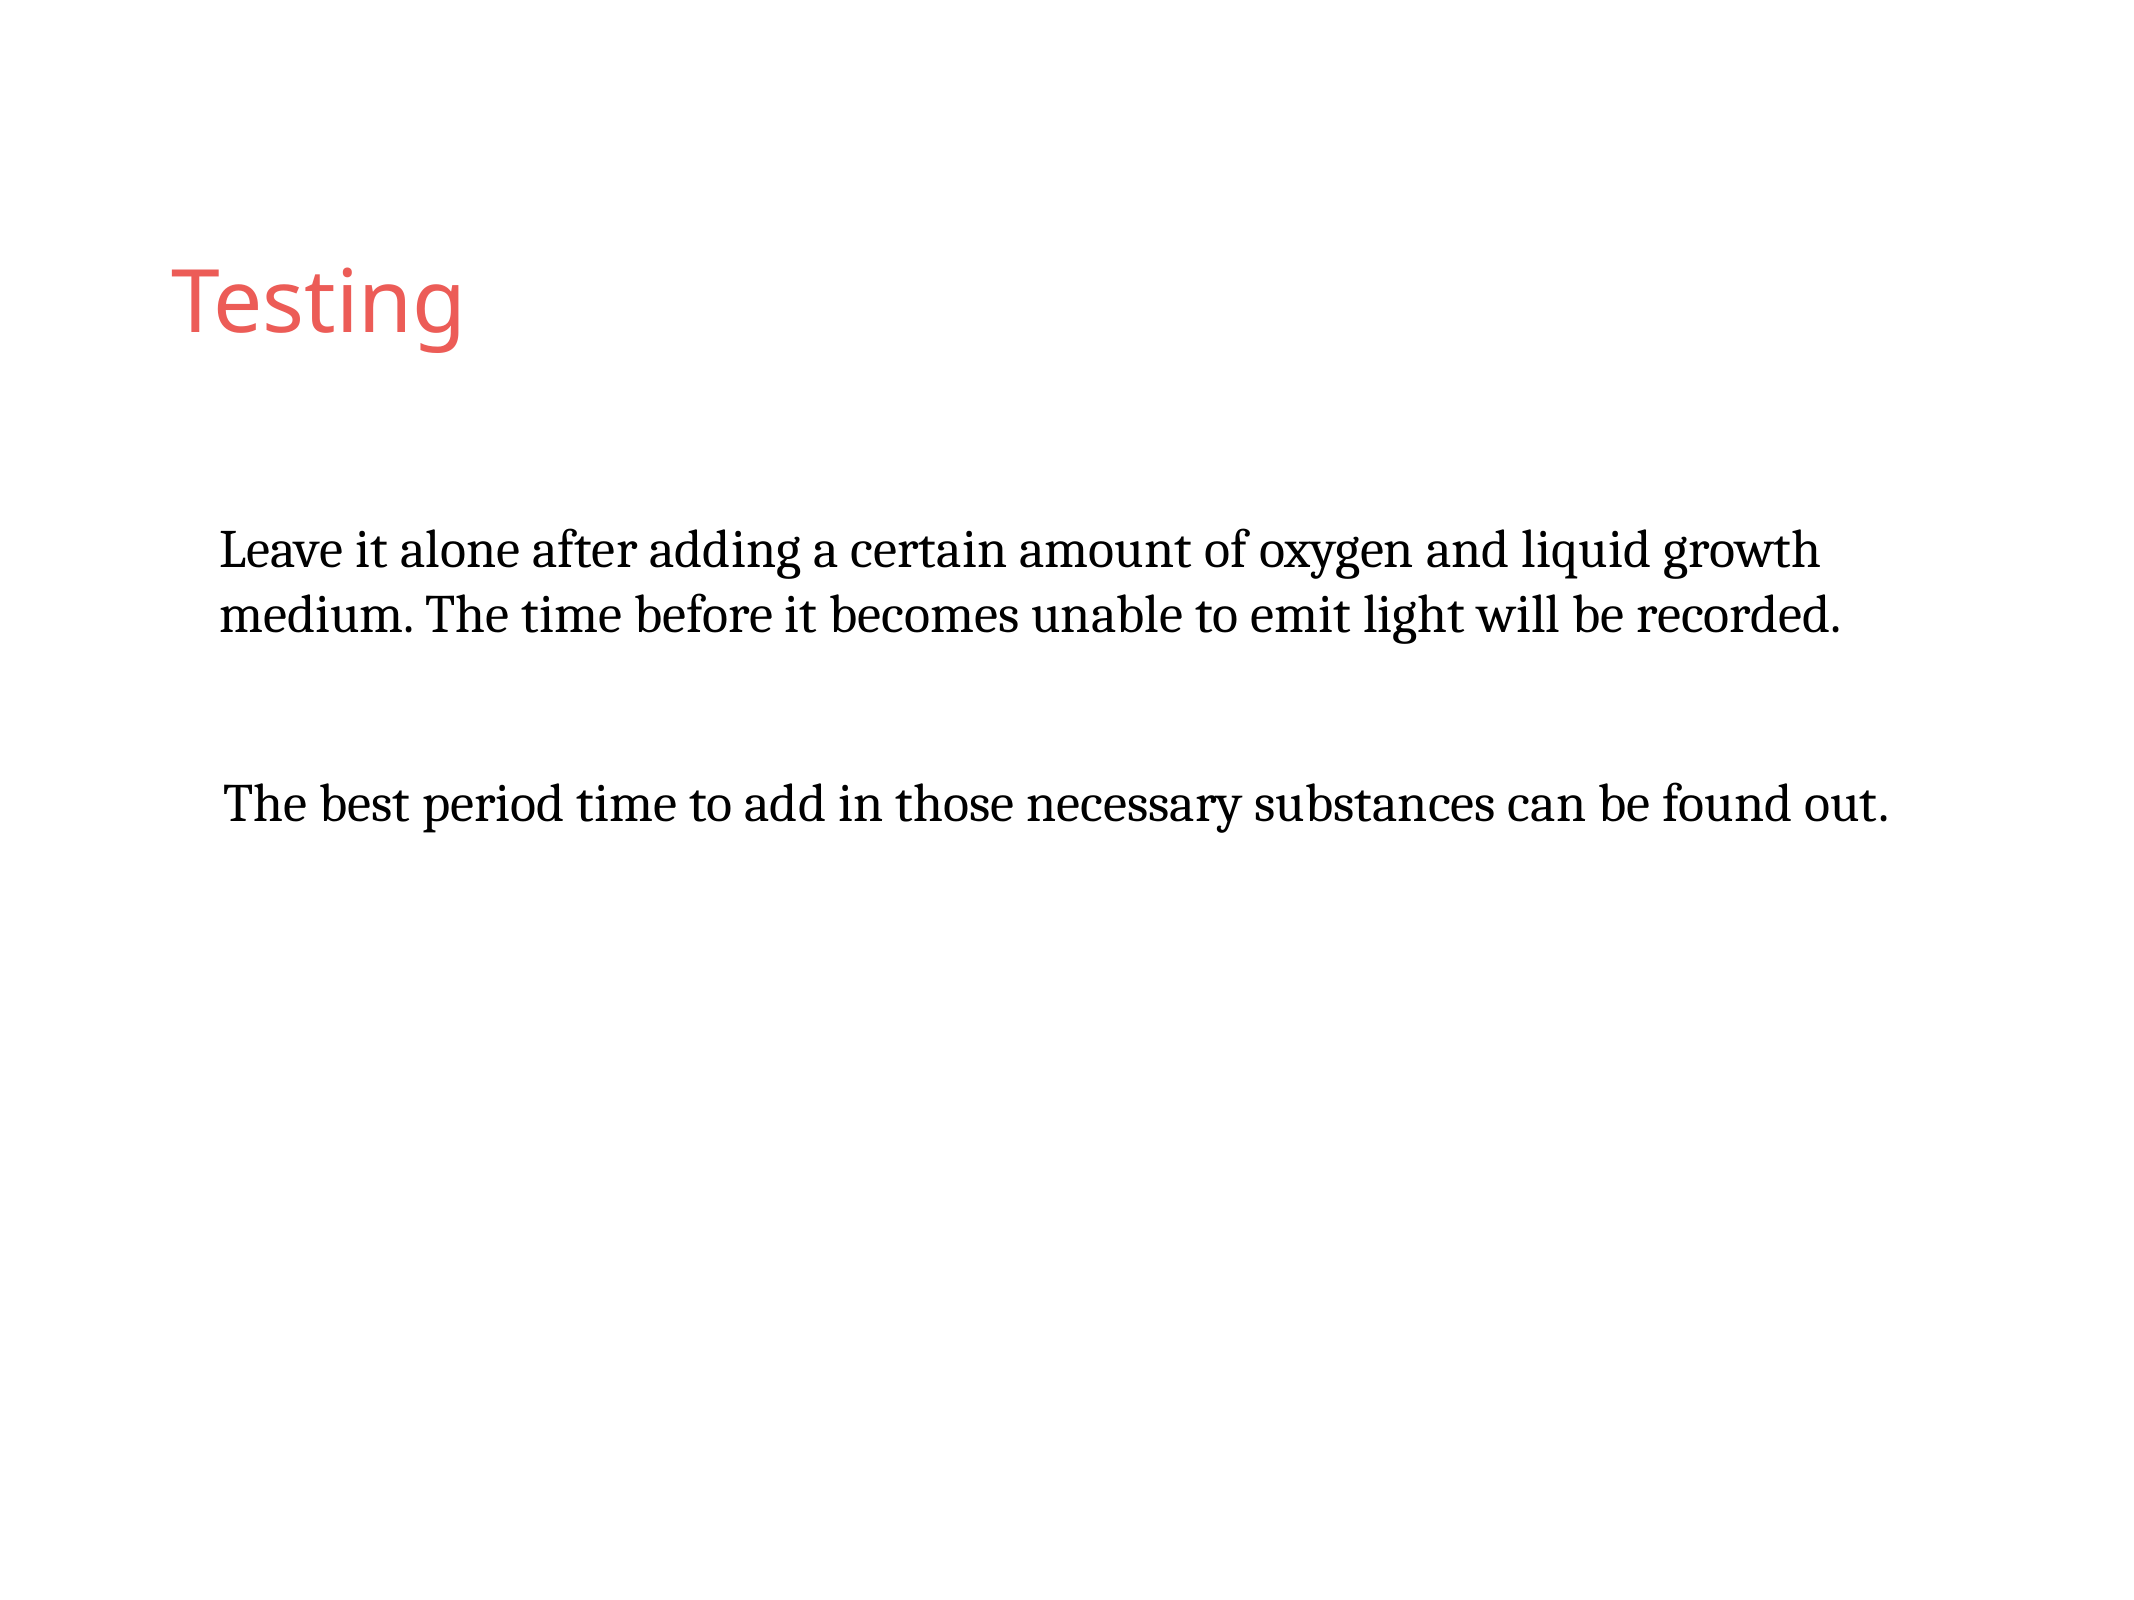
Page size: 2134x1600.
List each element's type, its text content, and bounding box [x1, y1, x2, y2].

text_box Testing [162, 236, 476, 359]
text_box Leave it alone after adding a certain amount of oxygen and liquid growth medium. The time before it becomes unable to emit light will be recorded. [210, 504, 1955, 652]
text_box The best period time to add in those necessary substances can be found out. [214, 759, 1951, 841]
